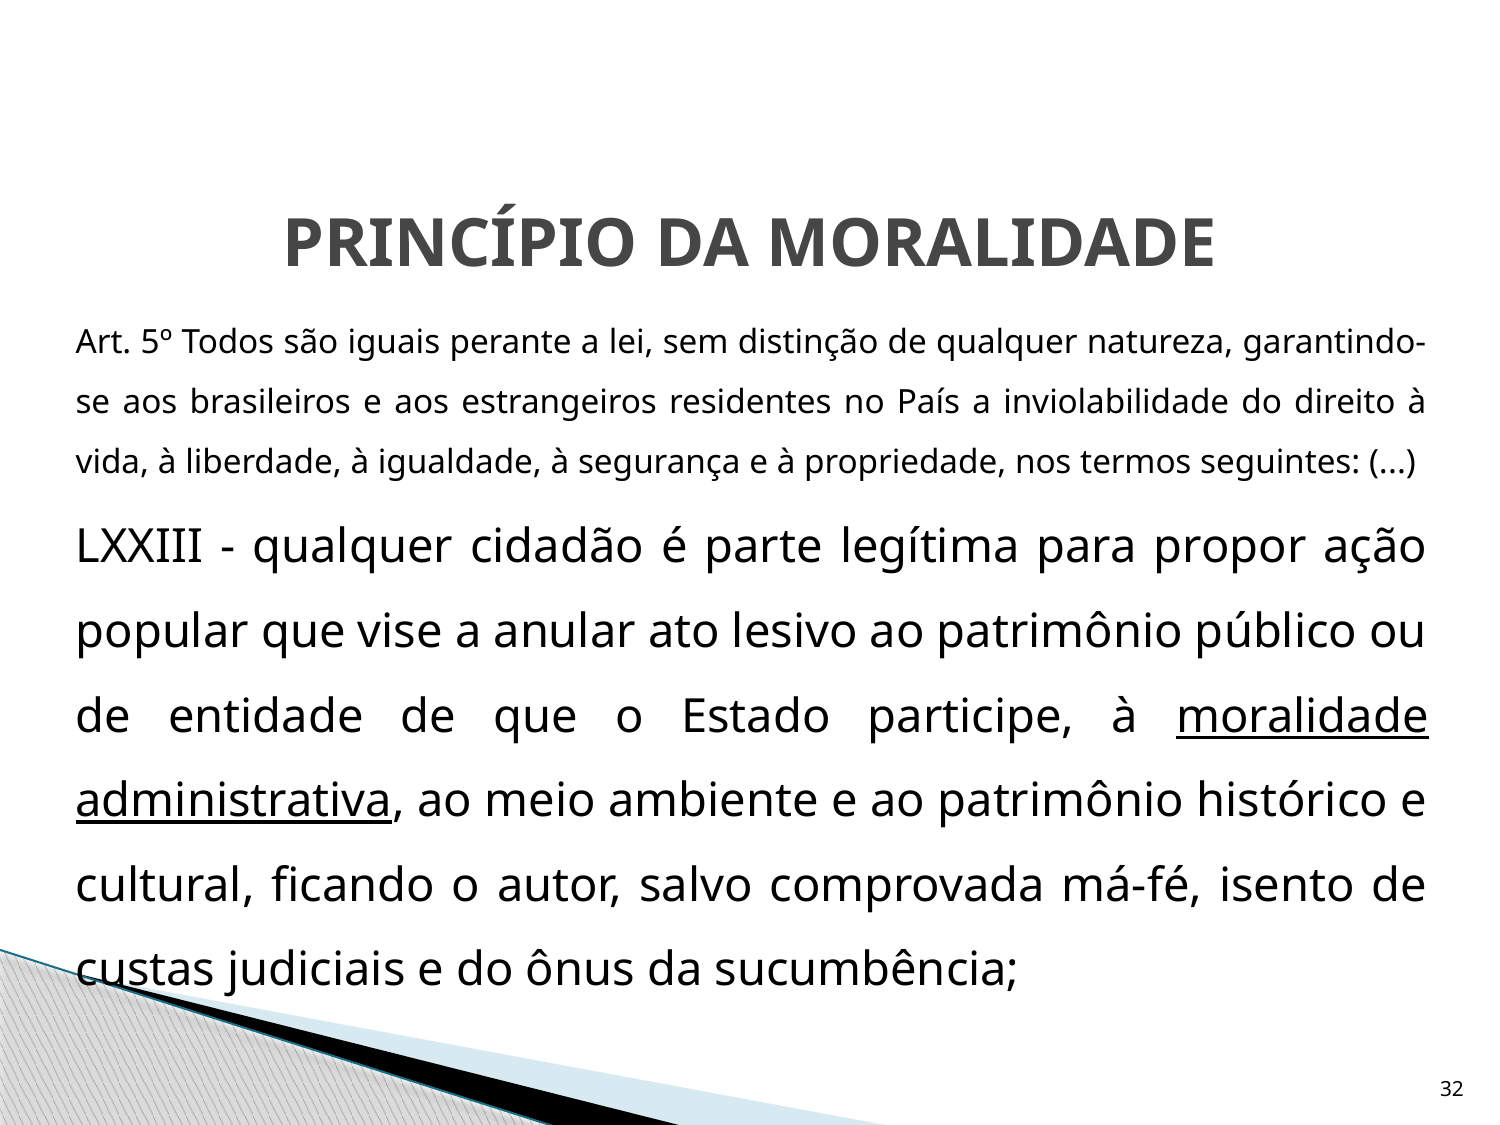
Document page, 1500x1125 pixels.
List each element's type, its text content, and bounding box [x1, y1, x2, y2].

title PRINCÍPIO DA MORALIDADE [0, 175, 1500, 305]
slide_number 32 [1418, 1051, 1479, 1112]
list Art. 5º Todos são iguais perante a lei, sem distinção de qualquer natureza, garantindo-se aos brasileiros e aos estrangeiros residentes no País a inviolabilidade do direito à vida, à liberdade, à igualdade, à segurança e à propriedade, nos termos seguintes: (...) LXXIII - qualquer cidadão é parte legítima para propor ação popular que vise a anular ato lesivo ao patrimônio público ou de entidade de que o Estado participe, à moralidade administrativa, ao meio ambiente e ao patrimônio histórico e cultural, ficando o autor, salvo comprovada má-fé, isento de custas judiciais e do ônus da sucumbência; [0, 292, 1444, 1043]
